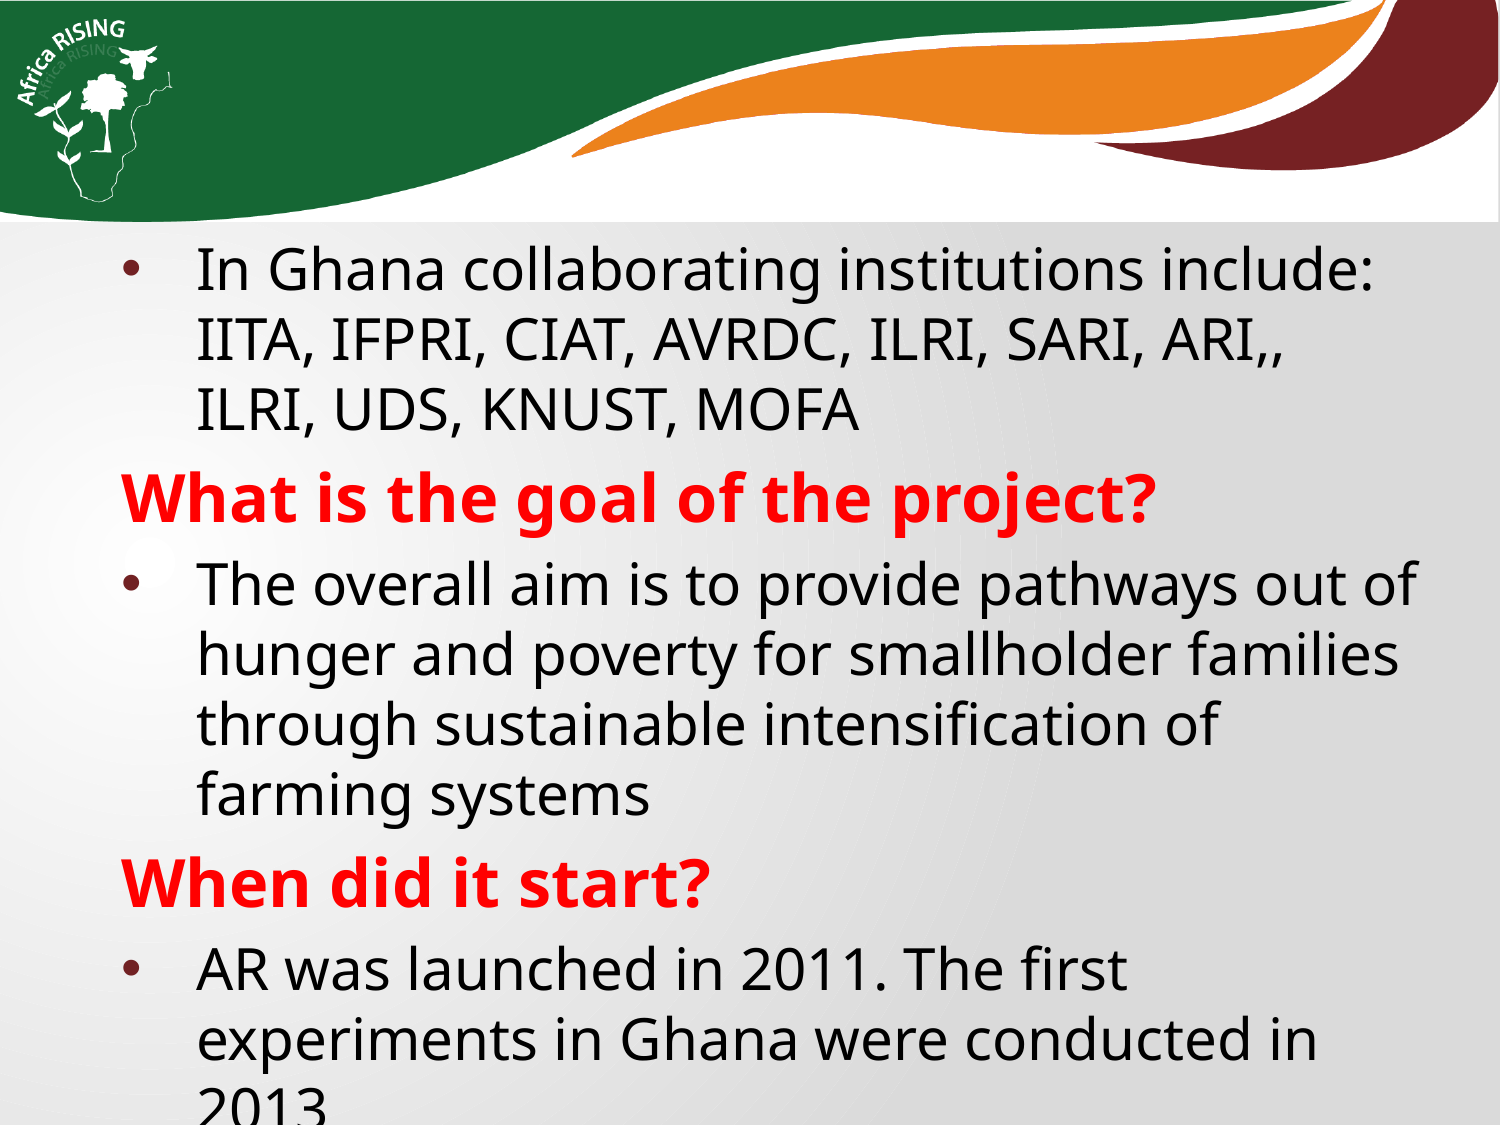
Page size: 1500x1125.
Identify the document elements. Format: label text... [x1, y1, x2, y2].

picture [0, 0, 1499, 222]
list In Ghana collaborating institutions include: IITA, IFPRI, CIAT, AVRDC, ILRI, SARI, ARI,, ILRI, UDS, KNUST, MOFA What is the goal of the project? The overall aim is to provide pathways out of hunger and poverty for smallholder families through sustainable intensification of farming systems When did it start? AR was launched in 2011. The first experiments in Ghana were conducted in 2013 [87, 224, 1438, 1063]
